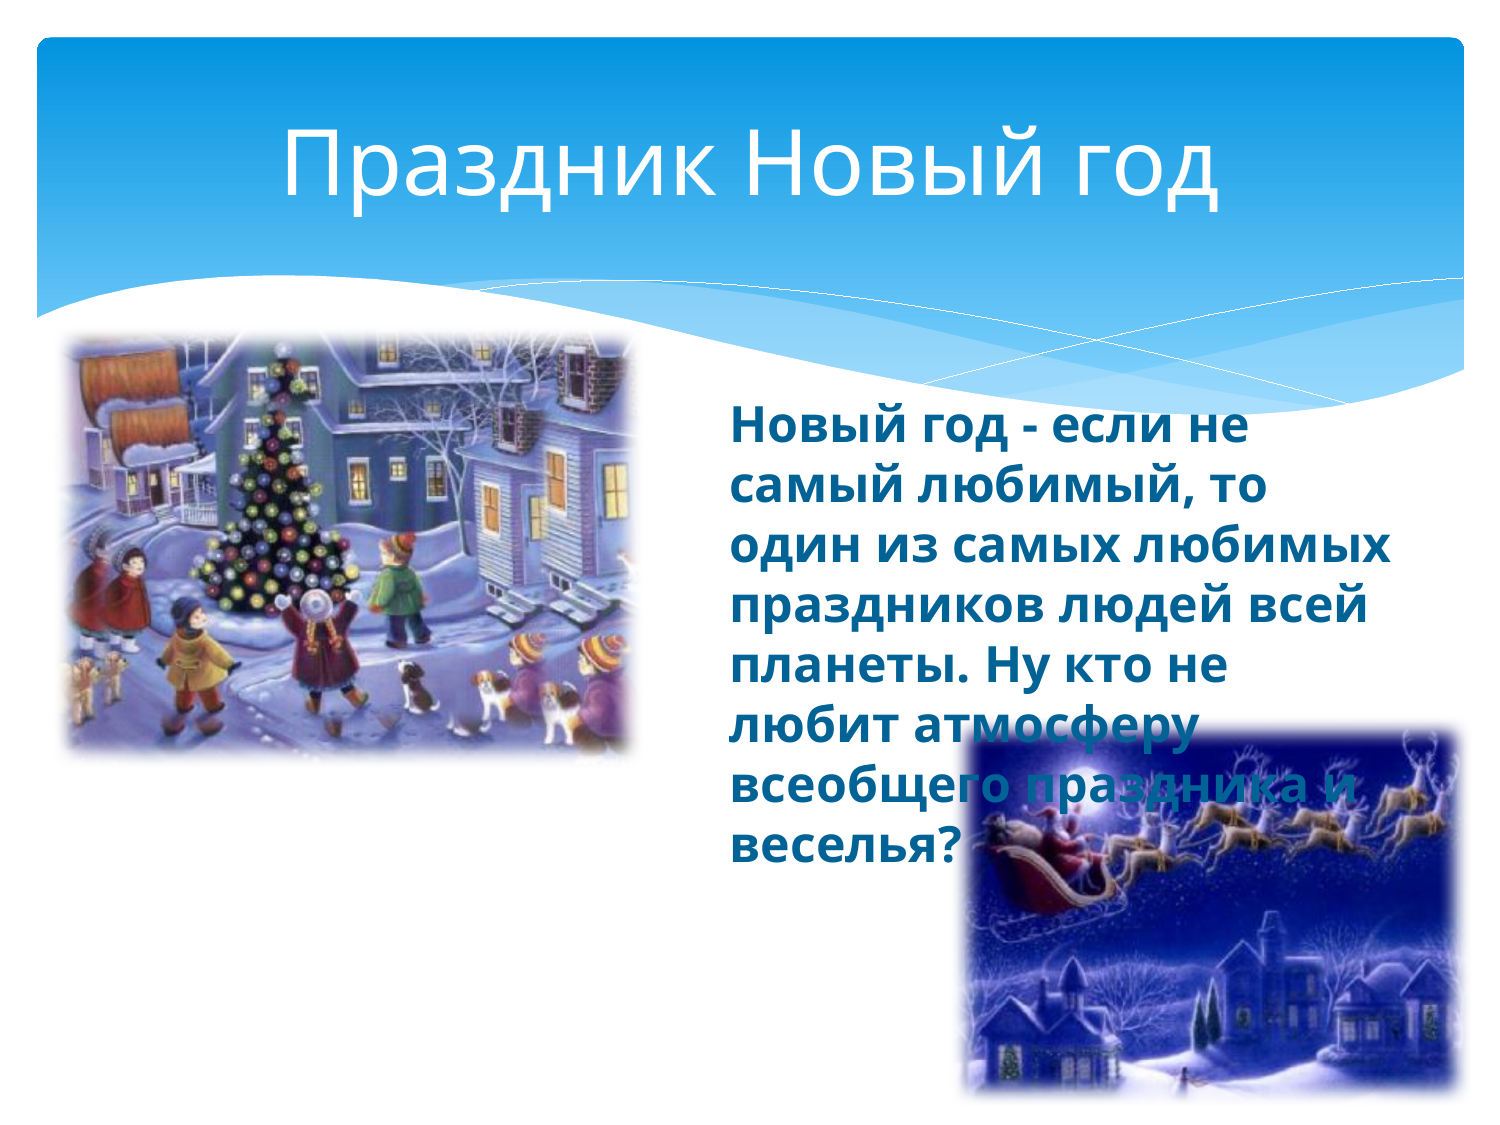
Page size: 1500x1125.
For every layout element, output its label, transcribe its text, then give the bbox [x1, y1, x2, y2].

text_box Новый год - если не самый любимый, то один из самых любимых праздников людей всей планеты. Ну кто не любит атмосферу всеобщего праздника и веселья? [714, 385, 1424, 880]
title Праздник Новый год [75, 55, 1425, 261]
picture [950, 715, 1472, 1107]
picture [88, 385, 562, 740]
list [52, 325, 644, 769]
